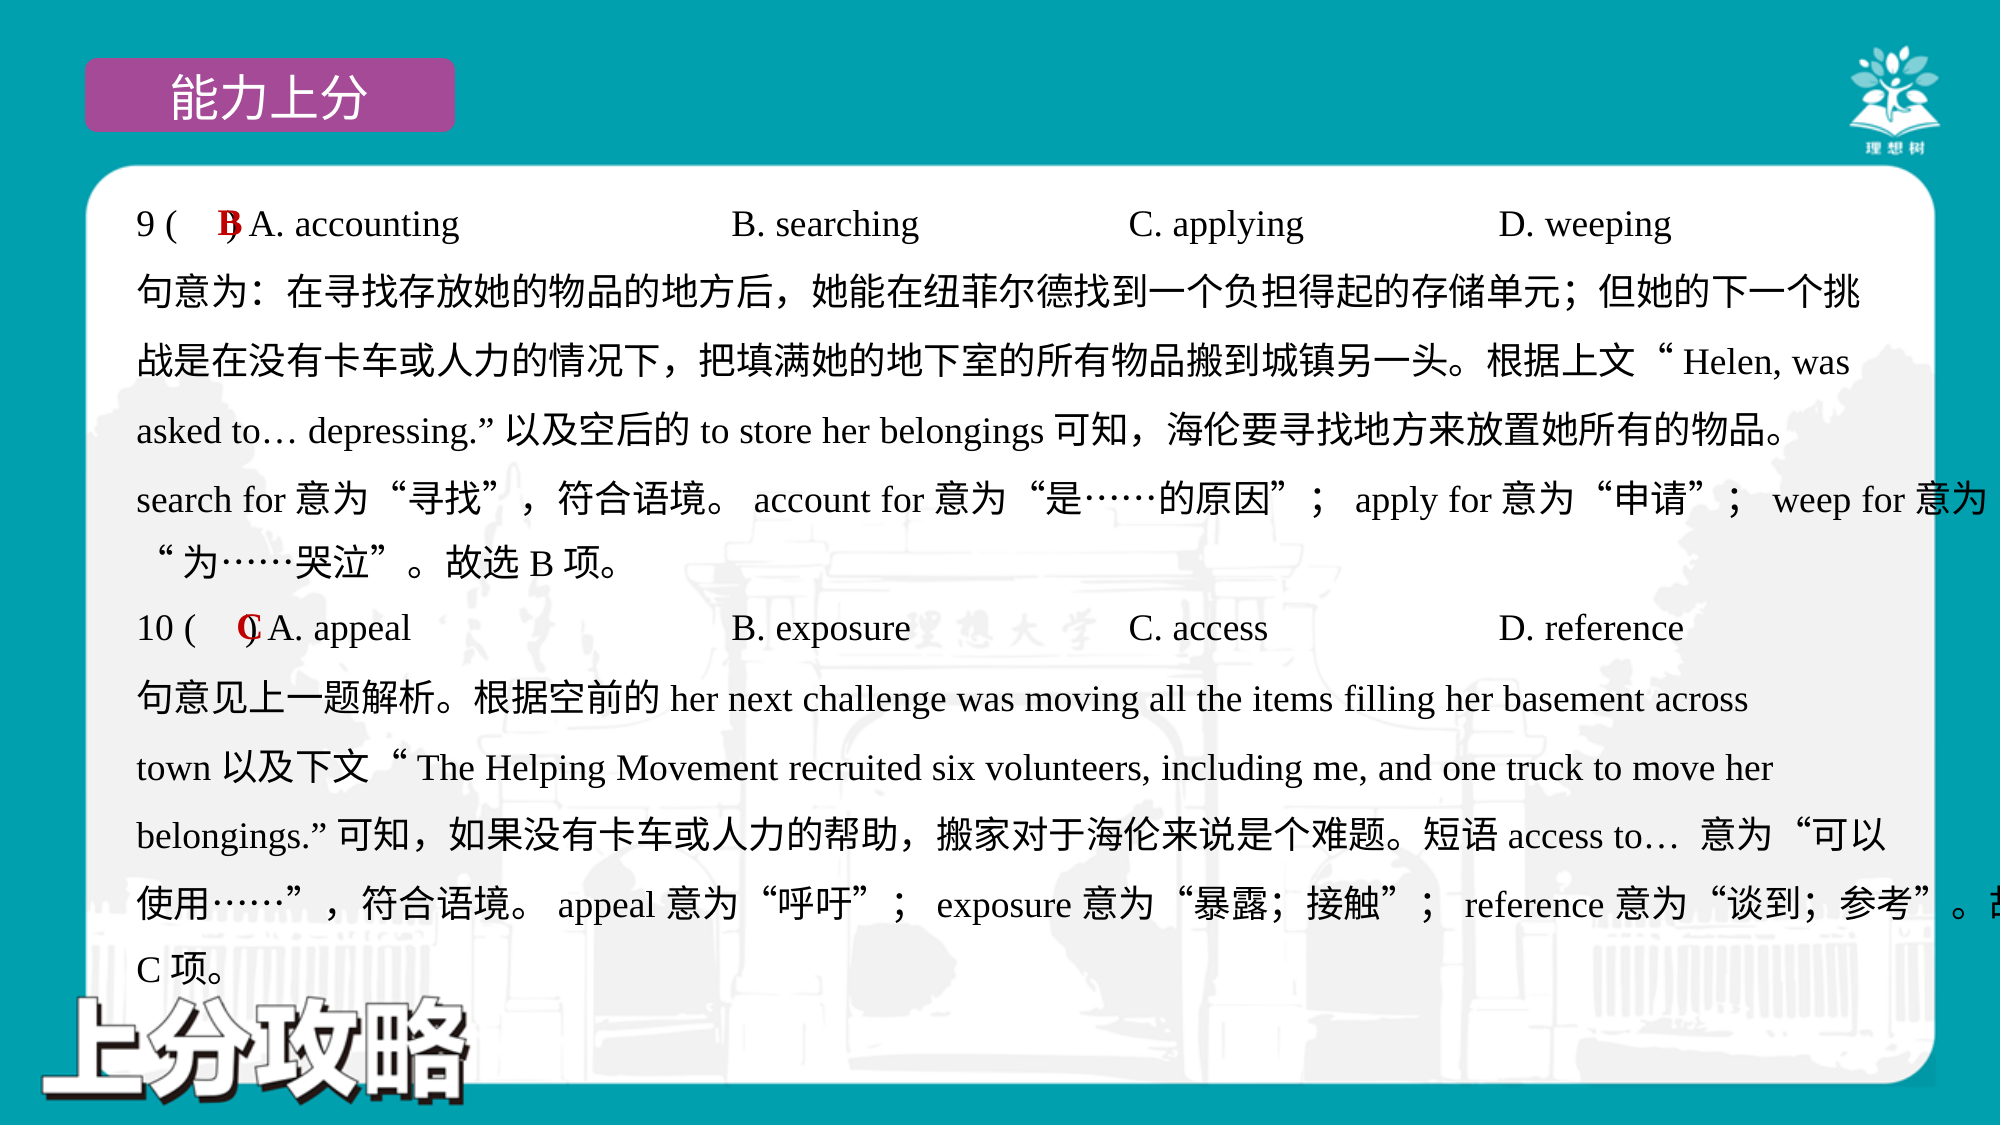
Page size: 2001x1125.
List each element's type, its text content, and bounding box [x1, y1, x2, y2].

picture [0, 0, 2000, 1125]
text_box 10 ( ) A. appeal B. exposure C. access D. reference [278, 581, 1865, 641]
text_box 句意见上一题解析。根据空前的her next challenge was moving all the items filling her basement across town以及下文“The Helping Movement recruited six volunteers, including me, and one truck to move her belongings.”可知，如果没有卡车或人力的帮助，搬家对于海伦来说是个难题。短语access to… 意为“可以 使用……”，符合语境。appeal意为“呼吁”；exposure意为“暴露；接触”；reference意为“谈到；参考”。故选 C项。 [136, 650, 1865, 984]
text_box 10 ( ) A. appeal B. exposure C. access D. reference [136, 581, 222, 641]
text_box 9 ( ) A. accounting B. searching C. applying D. weeping [136, 176, 1865, 237]
text_box C [222, 580, 278, 641]
text_box 句意为：在寻找存放她的物品的地方后，她能在纽菲尔德找到一个负担得起的存储单元；但她的下一个挑 战是在没有卡车或人力的情况下，把填满她的地下室的所有物品搬到城镇另一头。根据上文“Helen, was asked to… depressing.”以及空后的to store her belongings可知，海伦要寻找地方来放置她所有的物品。 search for意为“寻找”，符合语境。account for意为“是……的原因”；apply for意为“申请”；weep for意为 “为……哭泣”。故选B项。 [136, 244, 1865, 578]
text_box B [204, 176, 257, 236]
